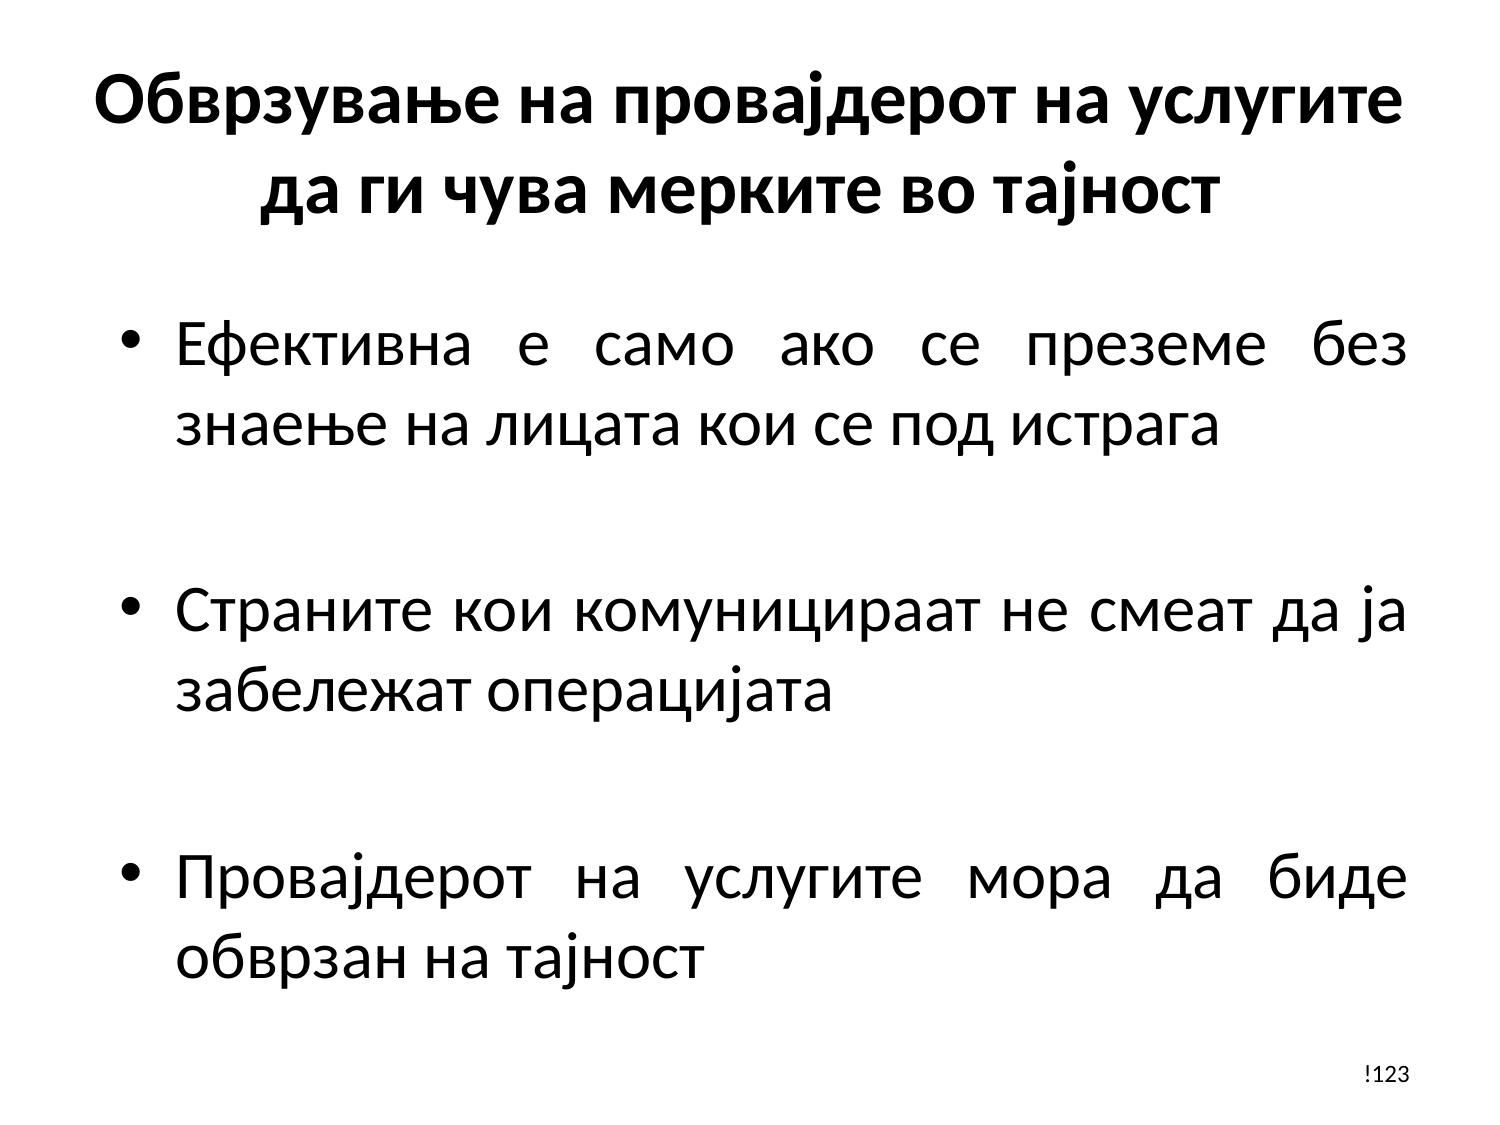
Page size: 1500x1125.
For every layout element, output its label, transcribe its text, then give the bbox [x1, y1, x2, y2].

slide_number !123 [1074, 1042, 1425, 1103]
title Обврзување на провајдерот на услугите да ги чува мерките во тајност [74, 44, 1426, 233]
list Ефективна е само ако се преземе без знаење на лицата кои се под истрага Страните кои комуницираат не смеат да ја забележат операцијата Провајдерот на услугите мора да биде обврзан на тајност [103, 290, 1426, 1034]
